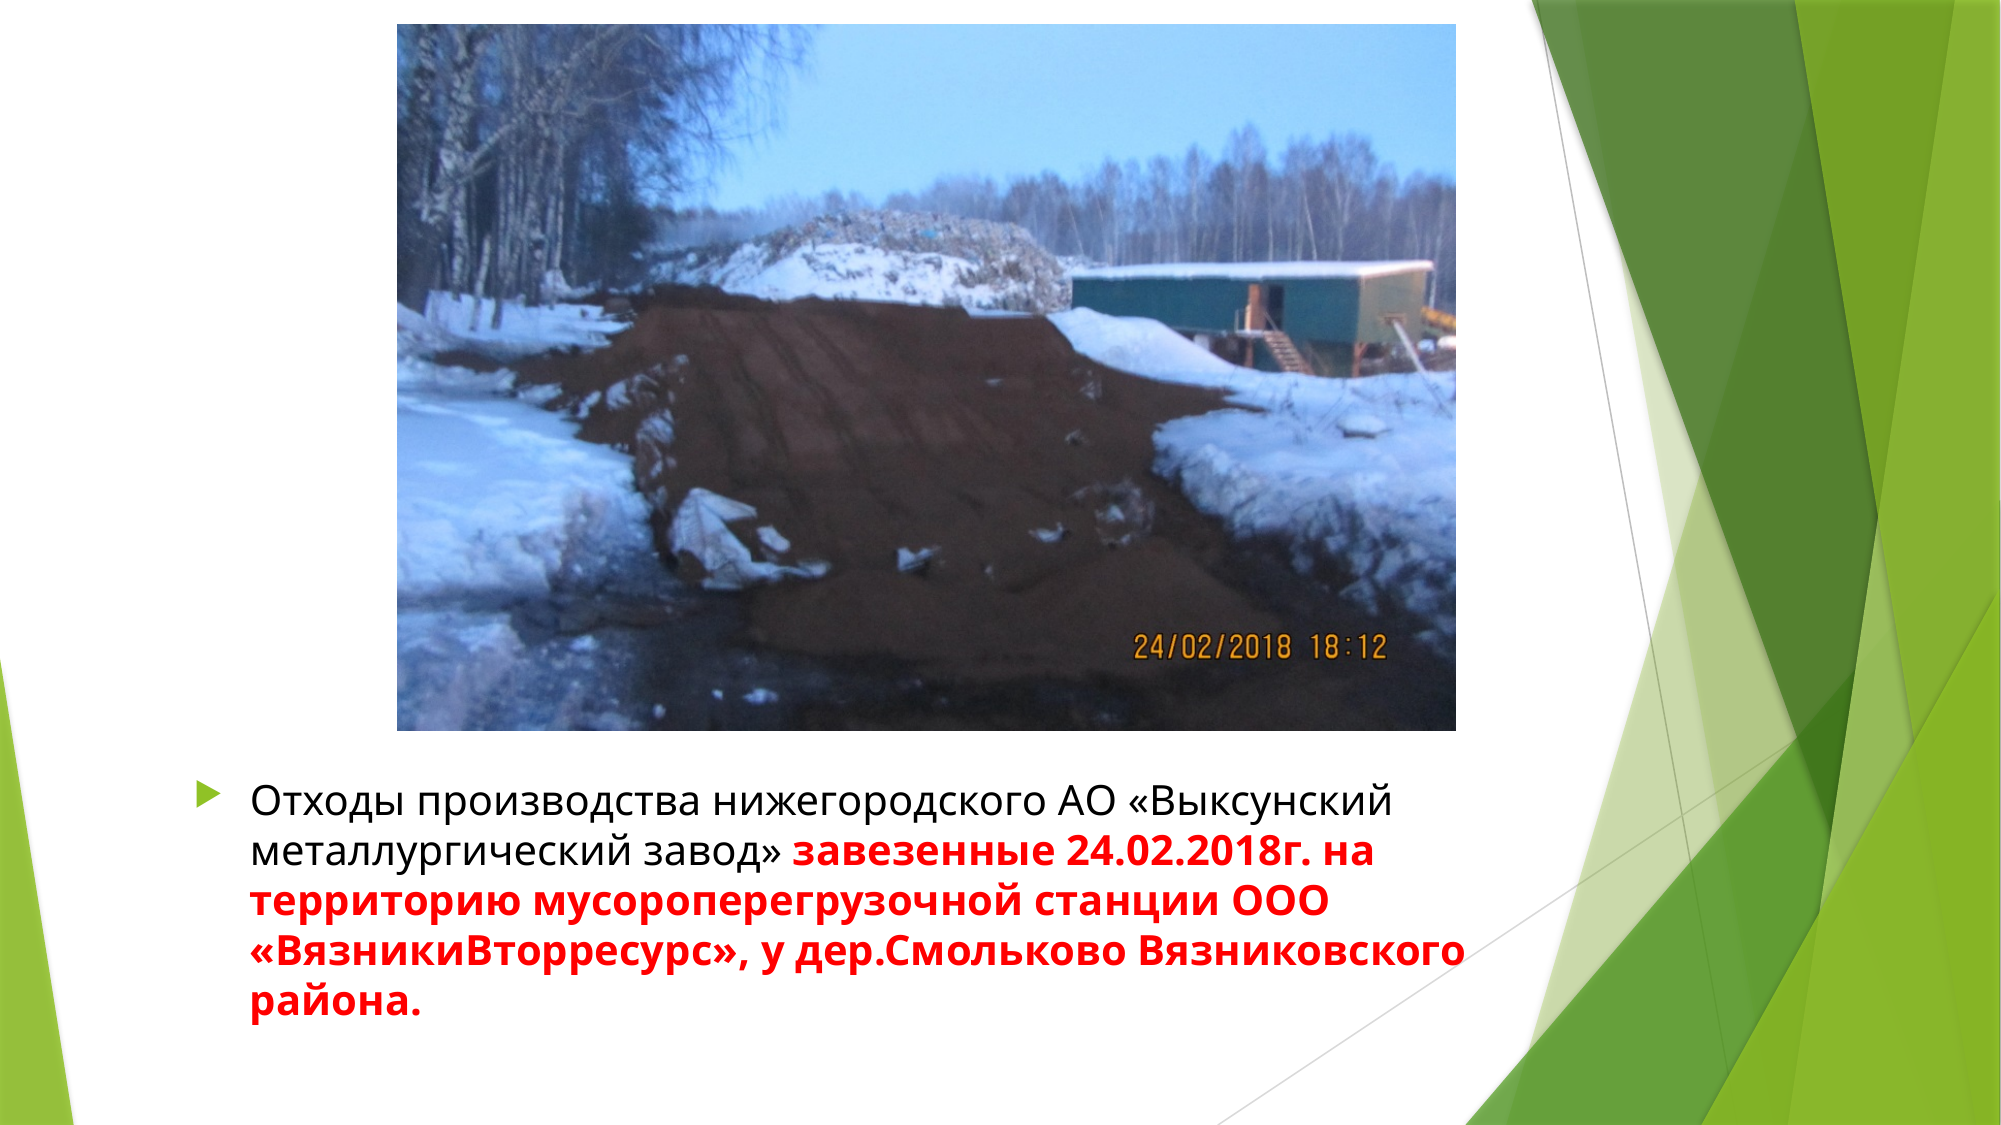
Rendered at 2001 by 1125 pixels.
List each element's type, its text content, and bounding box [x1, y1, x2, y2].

picture [397, 23, 1456, 731]
list Отходы производства нижегородского АО «Выксунский металлургический завод» завезенные 24.02.2018г. на территорию мусороперегрузочной станции ООО «ВязникиВторресурс», у дер.Смольково Вязниковского района. [178, 765, 1590, 1029]
